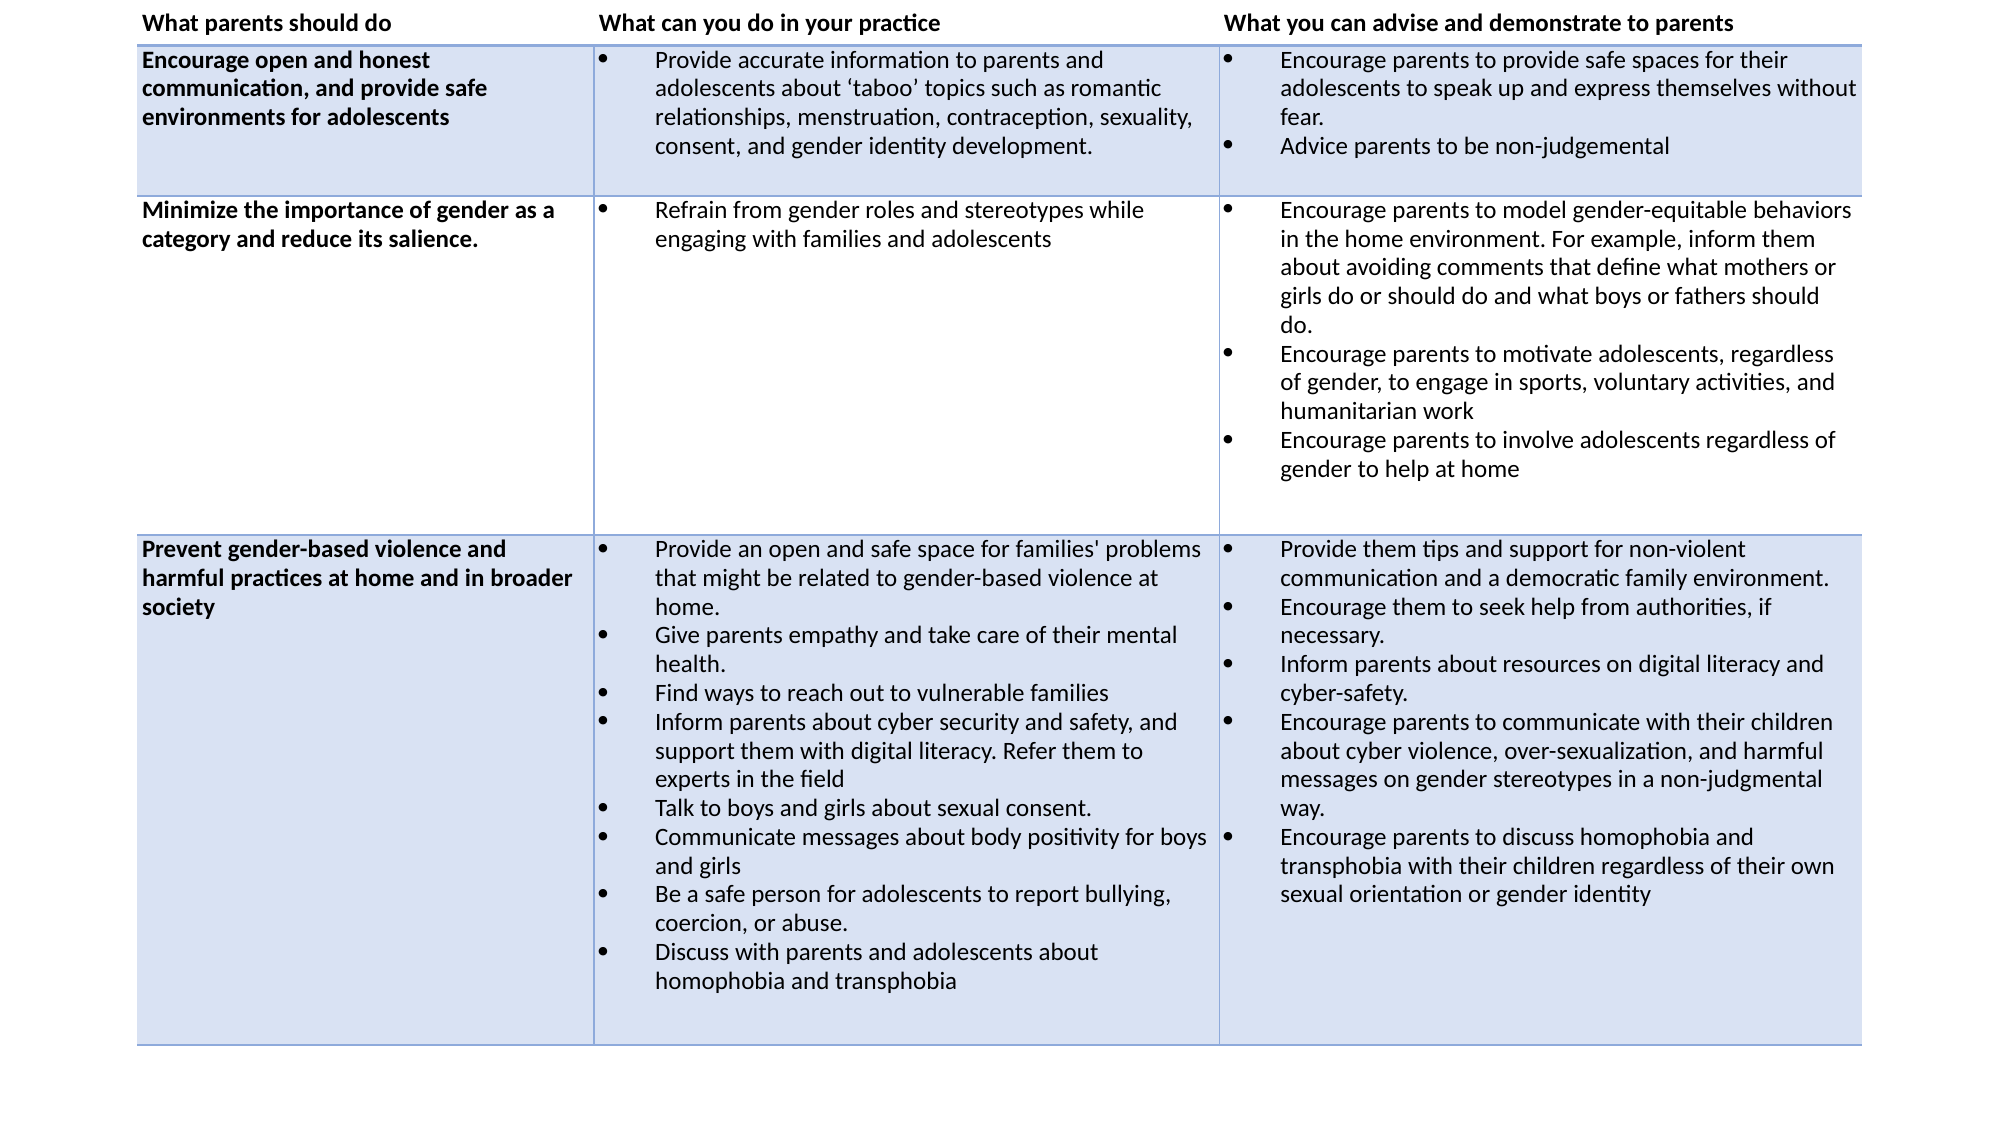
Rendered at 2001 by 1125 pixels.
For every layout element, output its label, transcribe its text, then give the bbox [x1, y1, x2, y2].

table_header What you can advise and demonstrate to parents [1219, 13, 1862, 44]
table_cell Provide an open and safe space for families' problems that might be related to gender-based violence at home. Give parents empathy and take care of their mental health. Find ways to reach out to vulnerable families Inform parents about cyber security and safety, and support them with digital literacy. Refer them to experts in the field Talk to boys and girls about sexual consent. Communicate messages about body positivity for boys and girls Be a safe person for adolescents to report bullying, coercion, or abuse. Discuss with parents and adolescents about homophobia and transphobia [595, 536, 1219, 1044]
table_header What can you do in your practice [594, 13, 1219, 44]
table_cell Encourage parents to model gender-equitable behaviors in the home environment. For example, inform them about avoiding comments that define what mothers or girls do or should do and what boys or fathers should do. Encourage parents to motivate adolescents, regardless of gender, to engage in sports, voluntary activities, and humanitarian work Encourage parents to involve adolescents regardless of gender to help at home [1220, 197, 1862, 534]
table_cell Minimize the importance of gender as a category and reduce its salience. [137, 197, 593, 534]
table_cell Prevent gender-based violence and harmful practices at home and in broader society [137, 536, 593, 1044]
table_cell Refrain from gender roles and stereotypes while engaging with families and adolescents [595, 197, 1219, 534]
table_cell Encourage open and honest communication, and provide safe environments for adolescents [137, 47, 593, 195]
table_header What parents should do [137, 13, 594, 44]
table_cell Provide accurate information to parents and adolescents about ‘taboo’ topics such as romantic relationships, menstruation, contraception, sexuality, consent, and gender identity development. [595, 47, 1219, 195]
table_cell Provide them tips and support for non-violent communication and a democratic family environment. Encourage them to seek help from authorities, if necessary. Inform parents about resources on digital literacy and cyber-safety. Encourage parents to communicate with their children about cyber violence, over-sexualization, and harmful messages on gender stereotypes in a non-judgmental way. Encourage parents to discuss homophobia and transphobia with their children regardless of their own sexual orientation or gender identity [1220, 536, 1862, 1044]
table_cell Encourage parents to provide safe spaces for their adolescents to speak up and express themselves without fear. Advice parents to be non-judgemental [1220, 47, 1862, 195]
